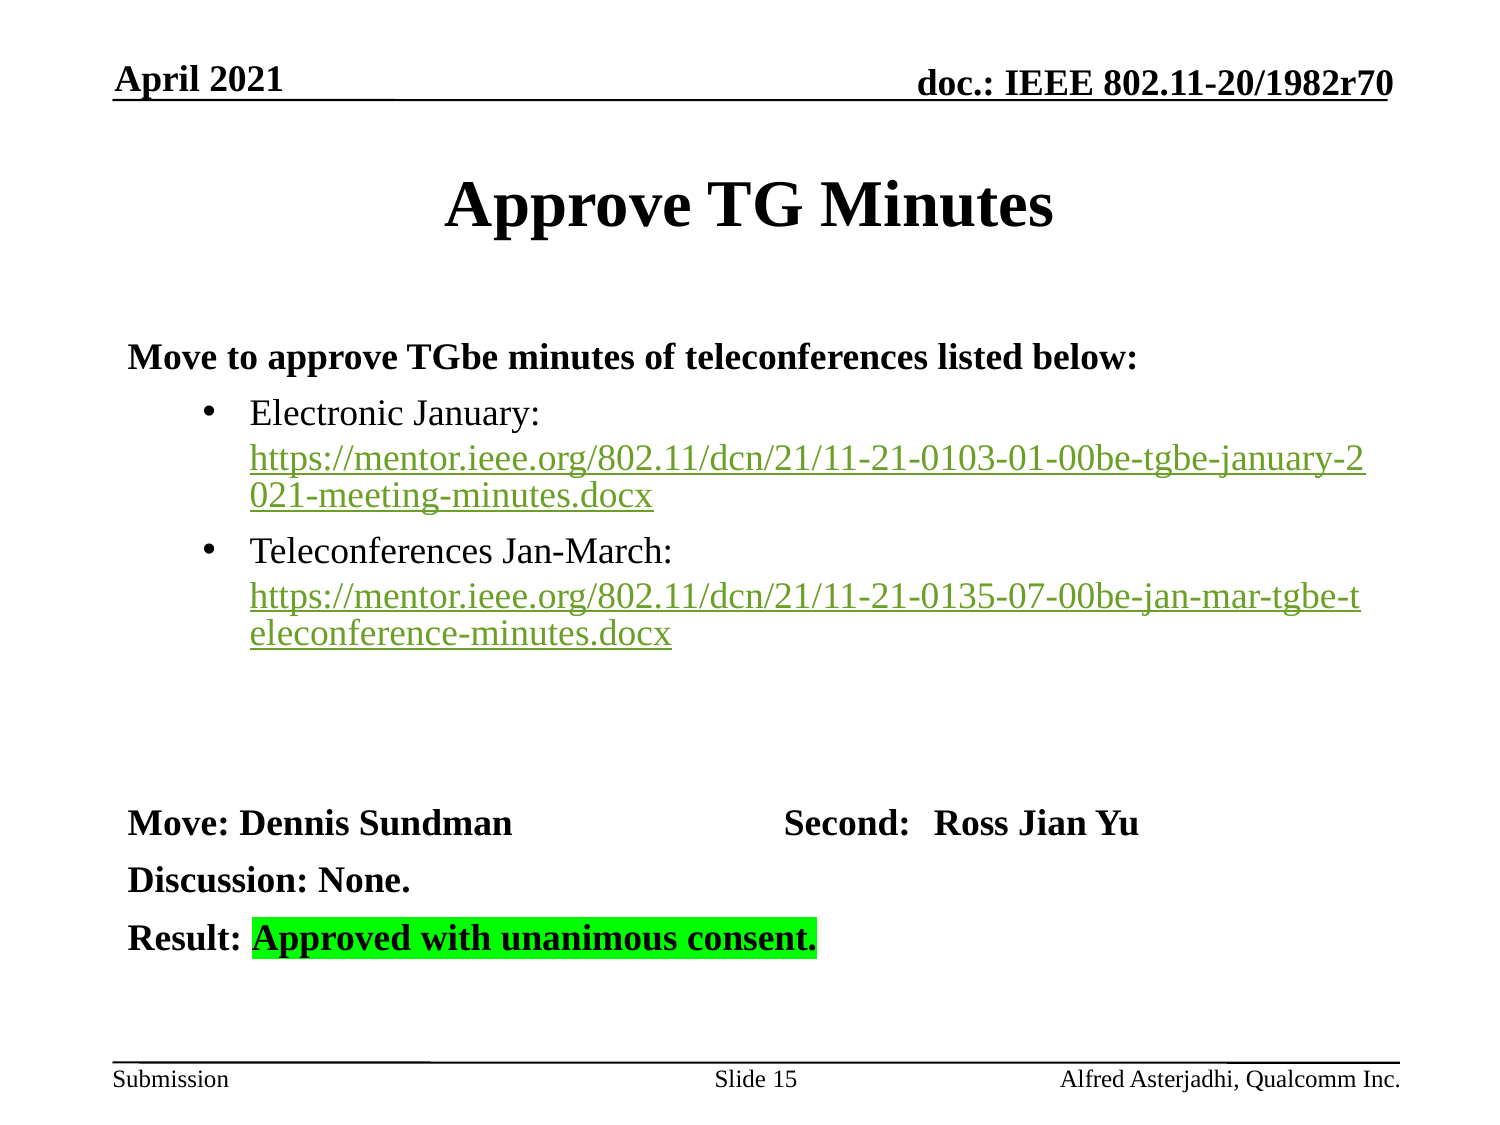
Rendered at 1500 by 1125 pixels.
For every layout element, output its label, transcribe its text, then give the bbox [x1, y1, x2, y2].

list Move to approve TGbe minutes of teleconferences listed below: Electronic January: https://mentor.ieee.org/802.11/dcn/21/11-21-0103-01-00be-tgbe-january-2021-meeting-minutes.docx Teleconferences Jan-March: https://mentor.ieee.org/802.11/dcn/21/11-21-0135-07-00be-jan-mar-tgbe-teleconference-minutes.docx Move: Dennis Sundman Second: Ross Jian Yu Discussion: None. Result: Approved with unanimous consent. [112, 324, 1388, 1000]
title Approve TG Minutes [112, 112, 1388, 288]
footer Alfred Asterjadhi, Qualcomm Inc. [878, 1061, 1402, 1093]
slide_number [114, 54, 423, 100]
slide_number Slide 15 [712, 1061, 800, 1123]
